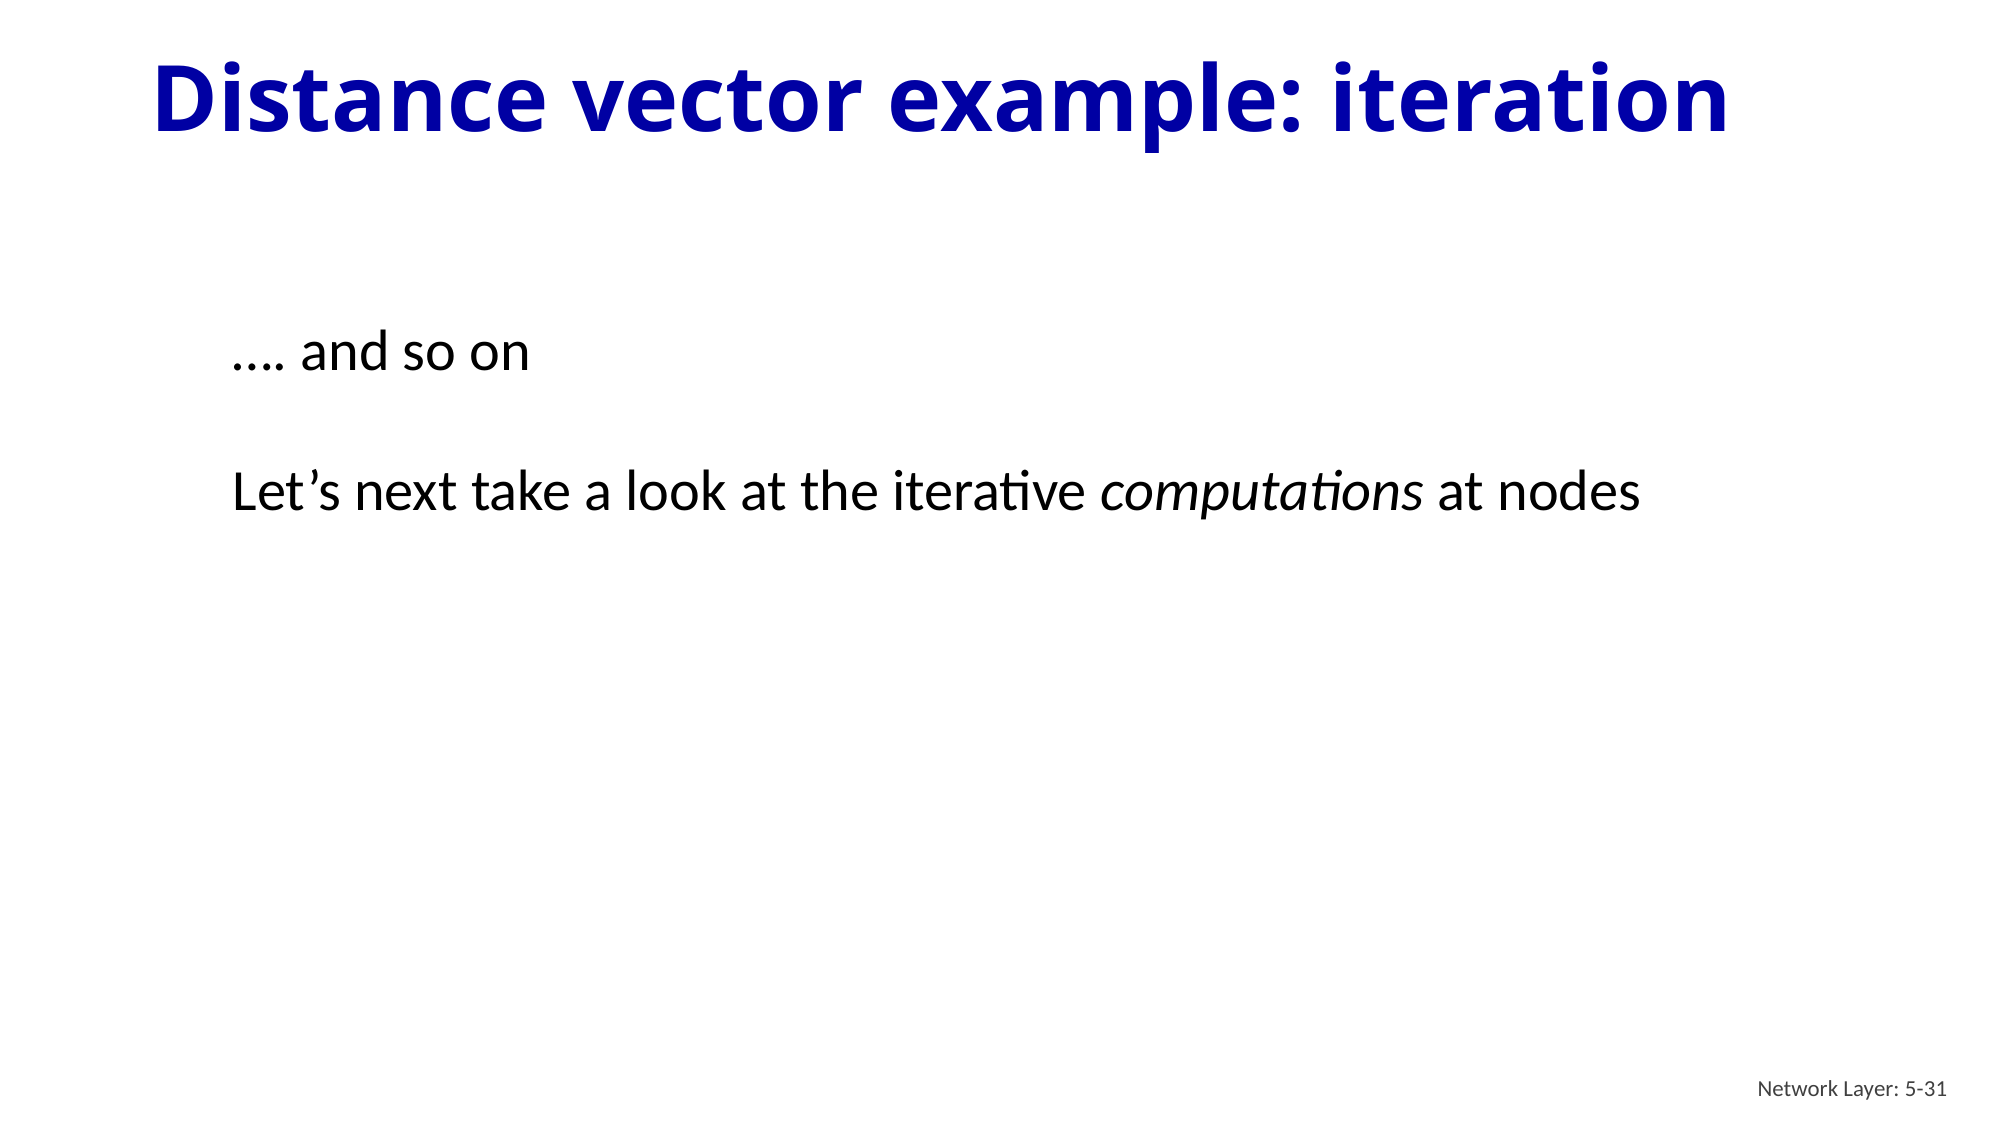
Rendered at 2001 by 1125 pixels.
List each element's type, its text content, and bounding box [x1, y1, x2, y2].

title Distance vector example: iteration [135, 28, 1861, 176]
slide_number Network Layer: 5-31 [1512, 1056, 1963, 1117]
text_box …. and so on Let’s next take a look at the iterative computations at nodes [217, 305, 1657, 530]
